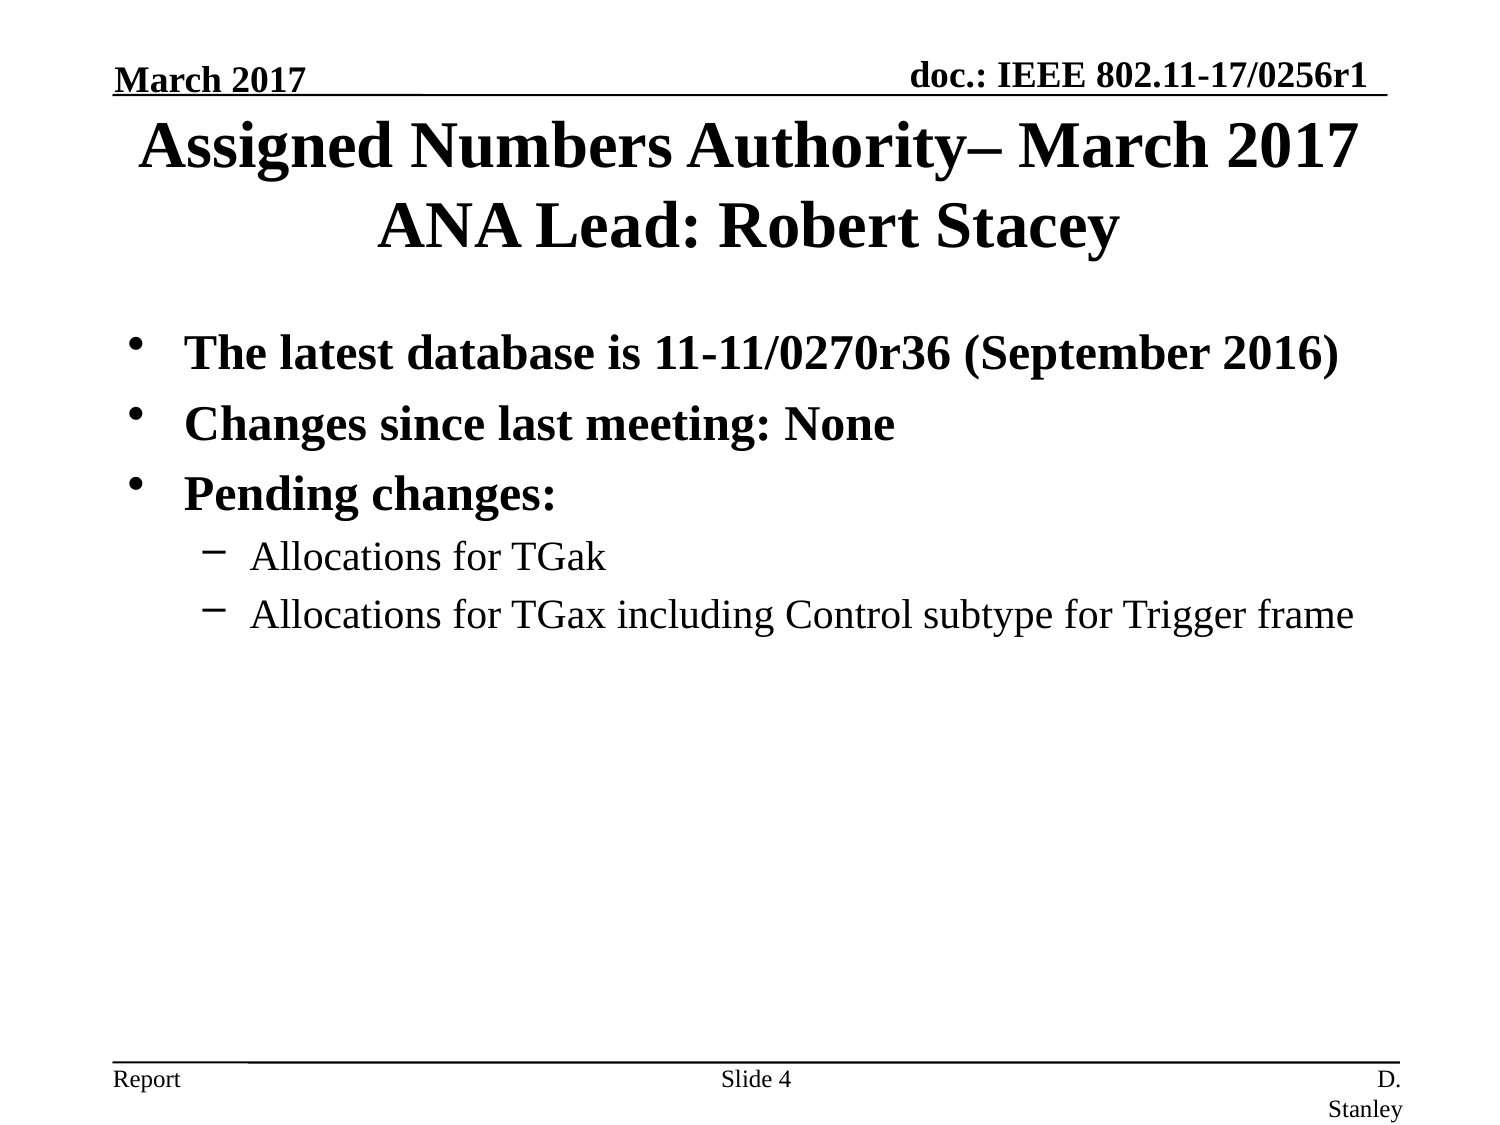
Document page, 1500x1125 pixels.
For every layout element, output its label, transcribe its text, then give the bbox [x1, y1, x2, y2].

slide_number Slide 4 [721, 1062, 792, 1093]
list The latest database is 11-11/0270r36 (September 2016) Changes since last meeting: None Pending changes: Allocations for TGak Allocations for TGax including Control subtype for Trigger frame [112, 312, 1425, 1000]
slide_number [114, 54, 335, 100]
footer D. Stanley, HP Enterprise [1325, 1062, 1402, 1093]
title Assigned Numbers Authority– March 2017 ANA Lead: Robert Stacey [112, 125, 1388, 238]
